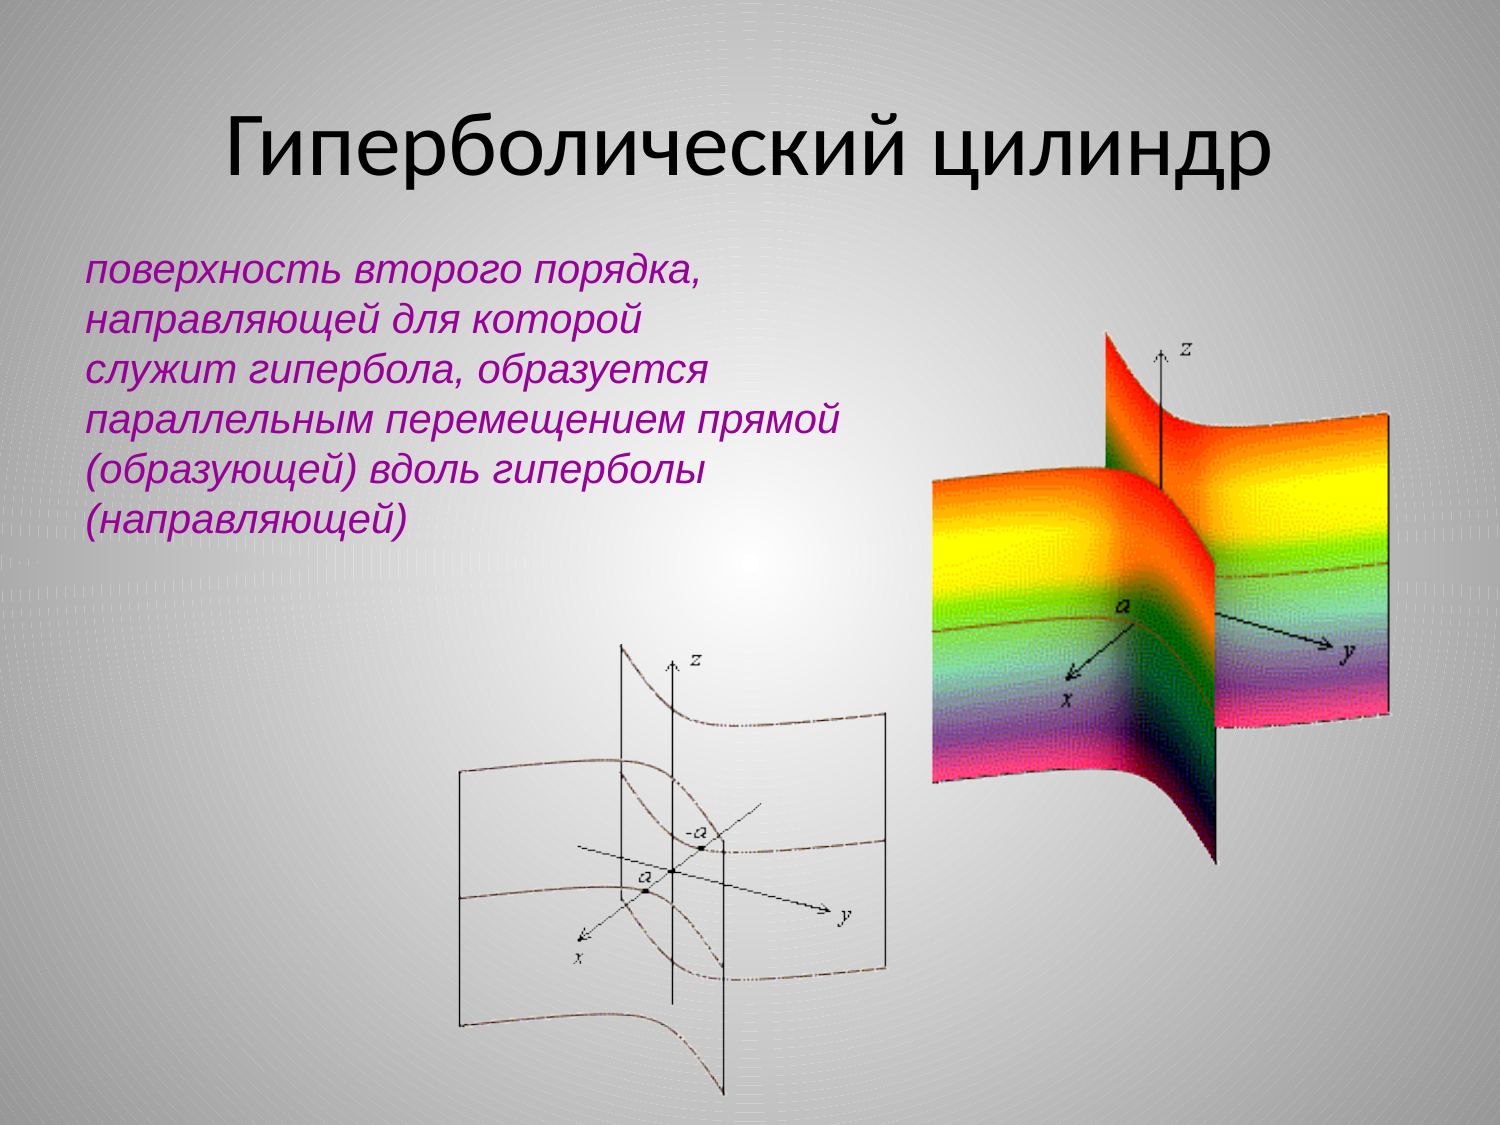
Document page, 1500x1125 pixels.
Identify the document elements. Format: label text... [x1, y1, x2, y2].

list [926, 327, 1395, 868]
title Гиперболический цилиндр [75, 45, 1425, 233]
picture [456, 644, 891, 1100]
list поверхность второго порядка, направляющей для которой служит гипербола, образуется параллельным перемещением прямой (образующей) вдоль гиперболы (направляющей) [70, 234, 875, 652]
